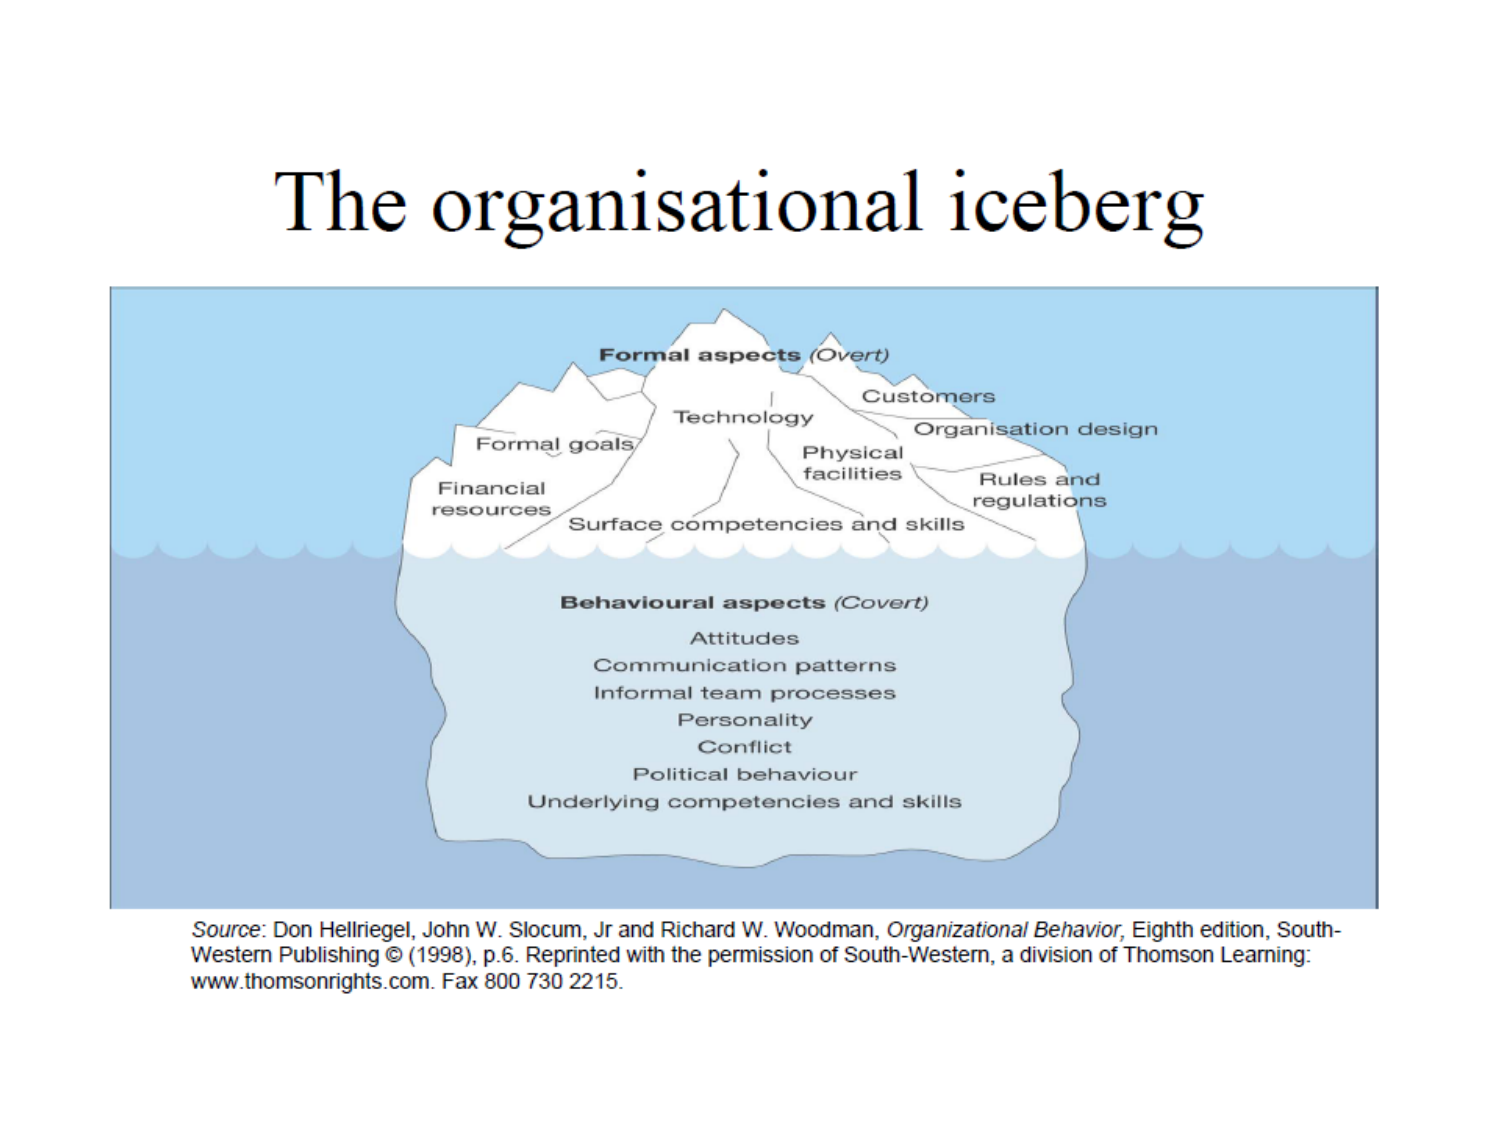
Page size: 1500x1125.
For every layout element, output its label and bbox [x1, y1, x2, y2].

picture [70, 124, 1430, 1001]
